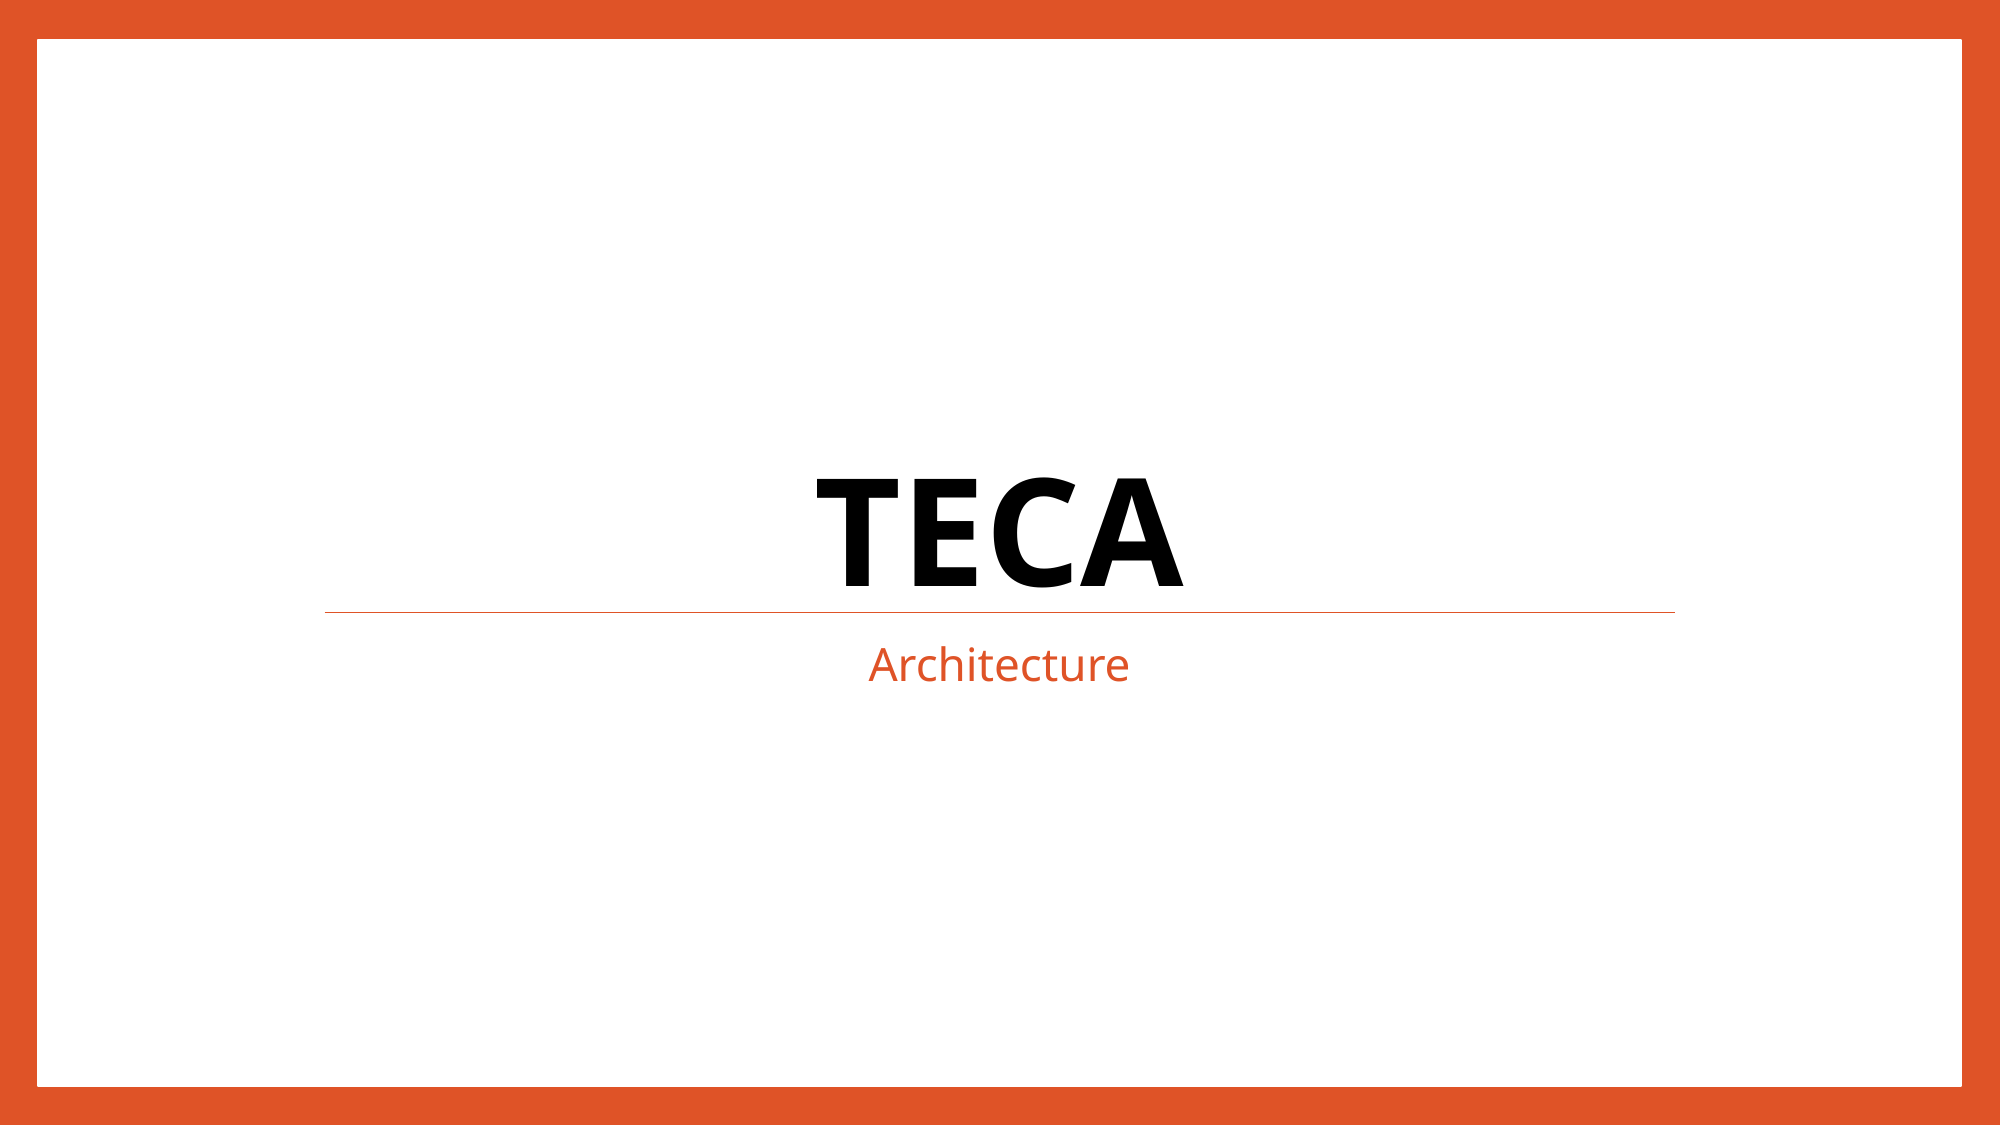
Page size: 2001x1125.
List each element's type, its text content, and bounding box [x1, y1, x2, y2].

subtitle Architecture [280, 634, 1719, 863]
title TECA [182, 144, 1818, 625]
